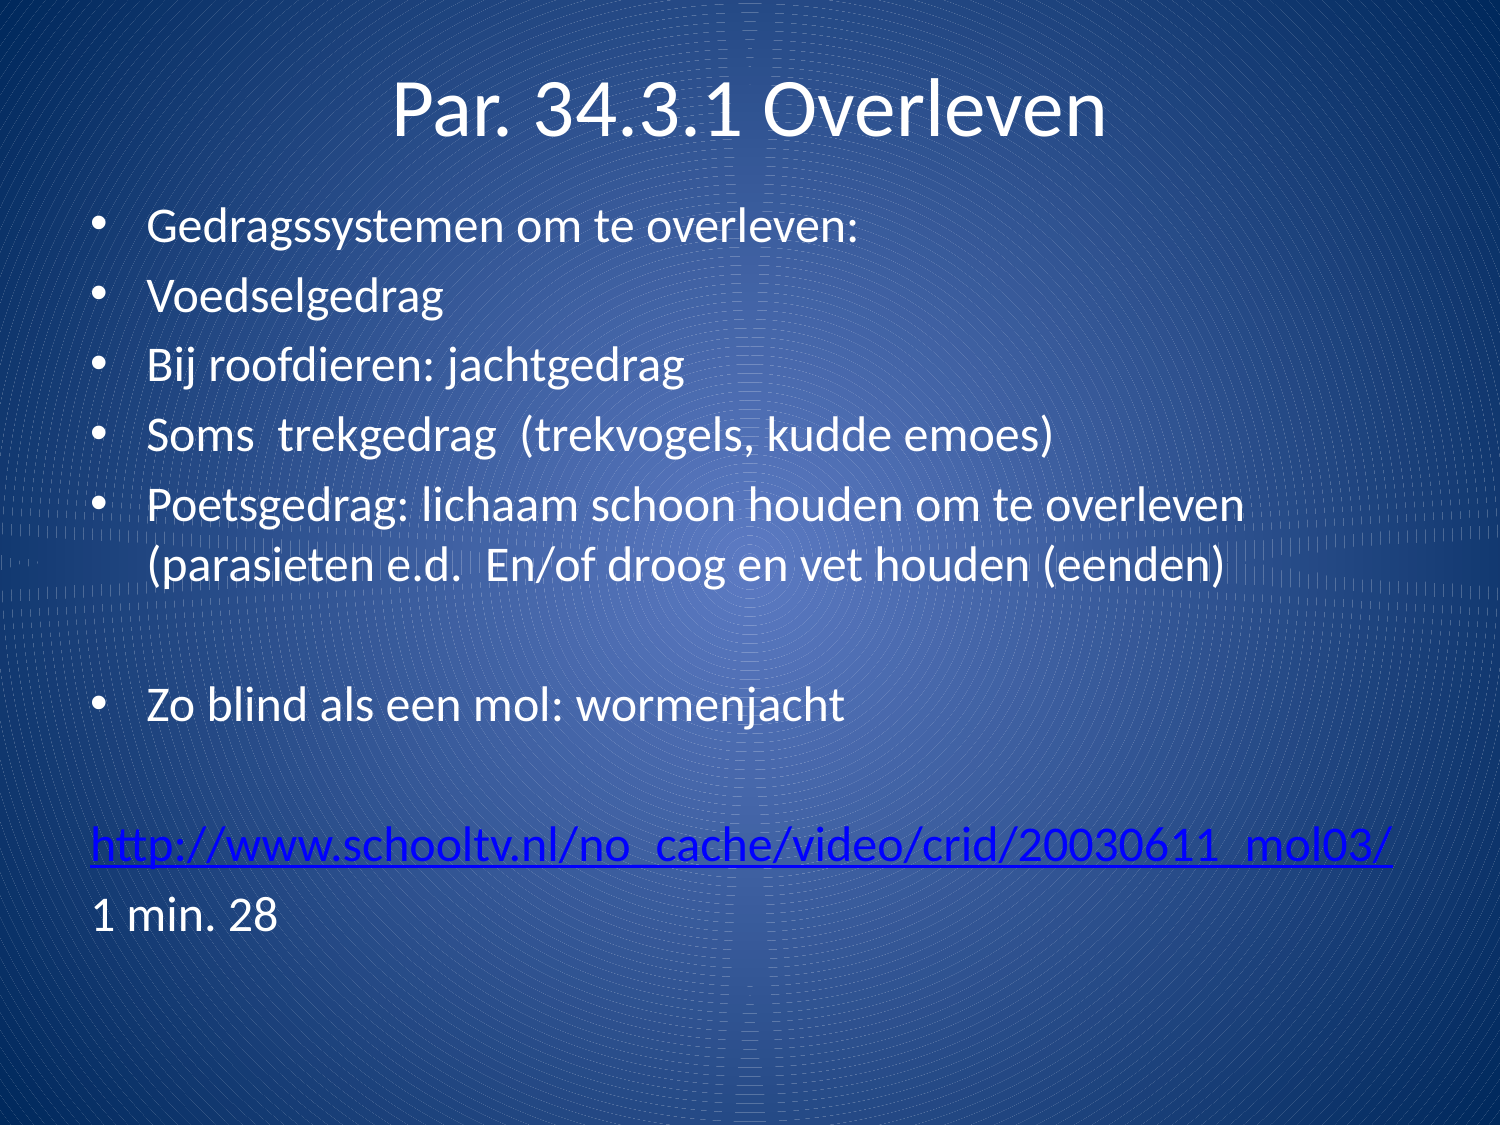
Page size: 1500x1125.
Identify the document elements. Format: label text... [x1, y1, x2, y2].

list Gedragssystemen om te overleven: Voedselgedrag Bij roofdieren: jachtgedrag Soms trekgedrag (trekvogels, kudde emoes) Poetsgedrag: lichaam schoon houden om te overleven (parasieten e.d. En/of droog en vet houden (eenden) Zo blind als een mol: wormenjacht http://www.schooltv.nl/no_cache/video/crid/20030611_mol03/ 1 min. 28 [75, 184, 1425, 1071]
title Par. 34.3.1 Overleven [75, 45, 1425, 161]
